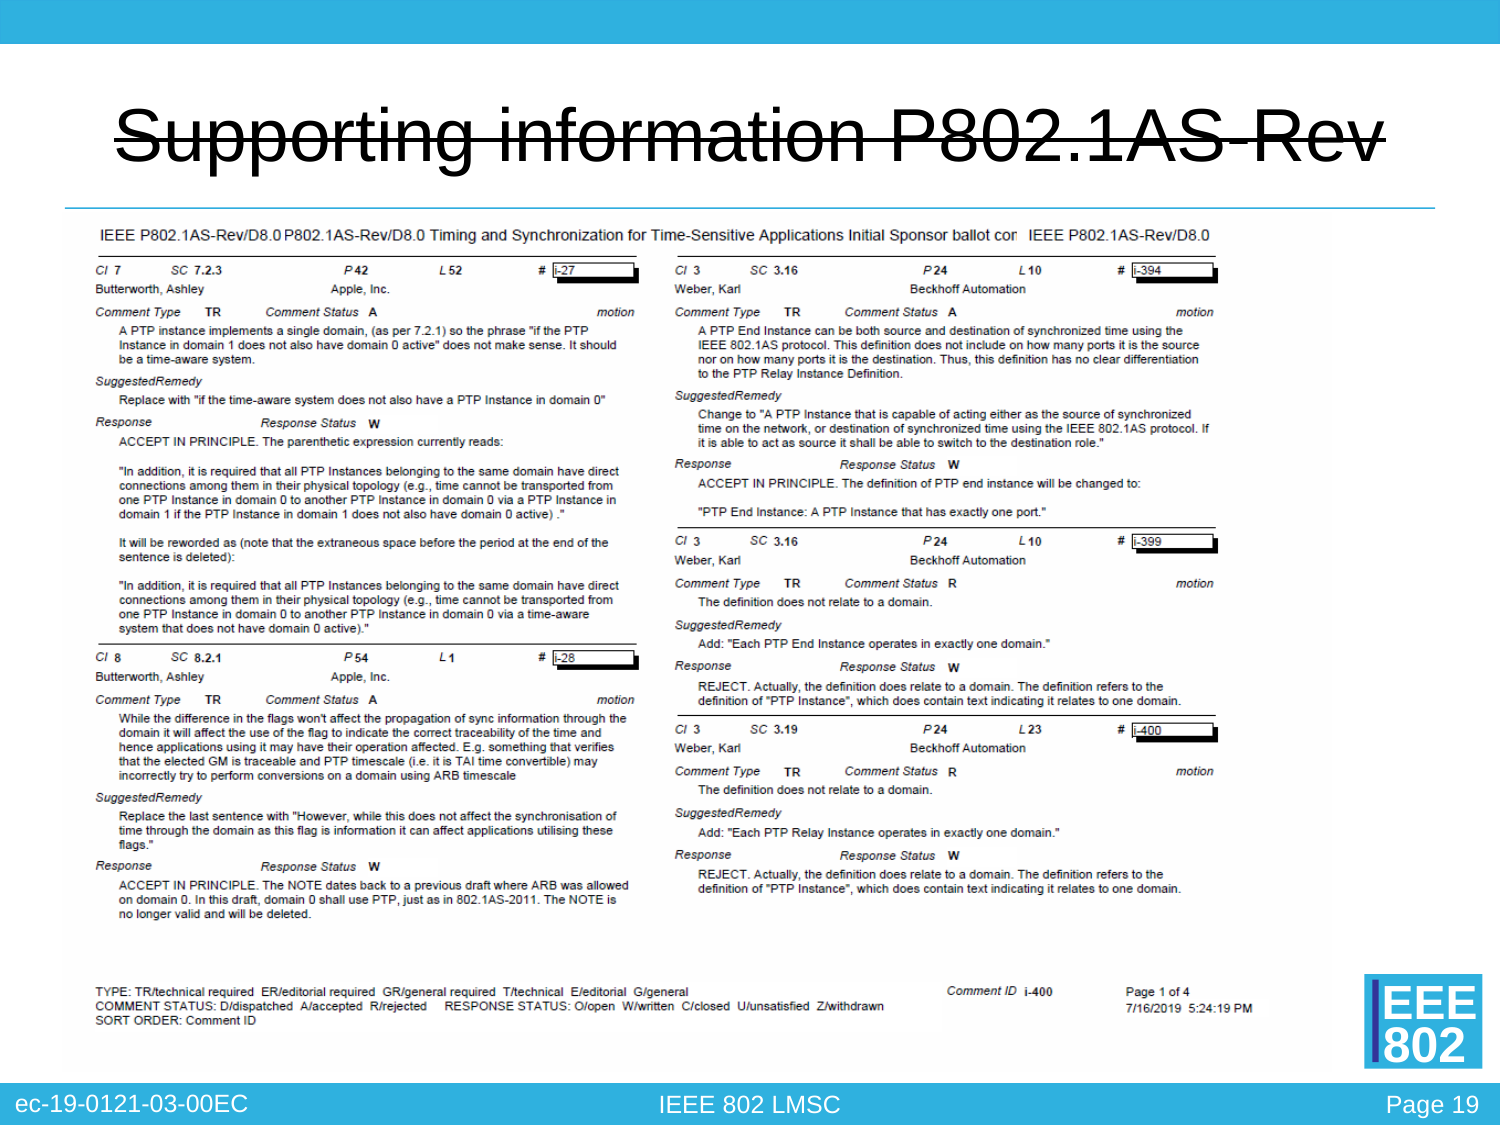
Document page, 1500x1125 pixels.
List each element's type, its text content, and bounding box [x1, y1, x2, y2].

title Supporting information P802.1AS-Rev [75, 66, 1425, 197]
picture [62, 212, 1332, 1072]
